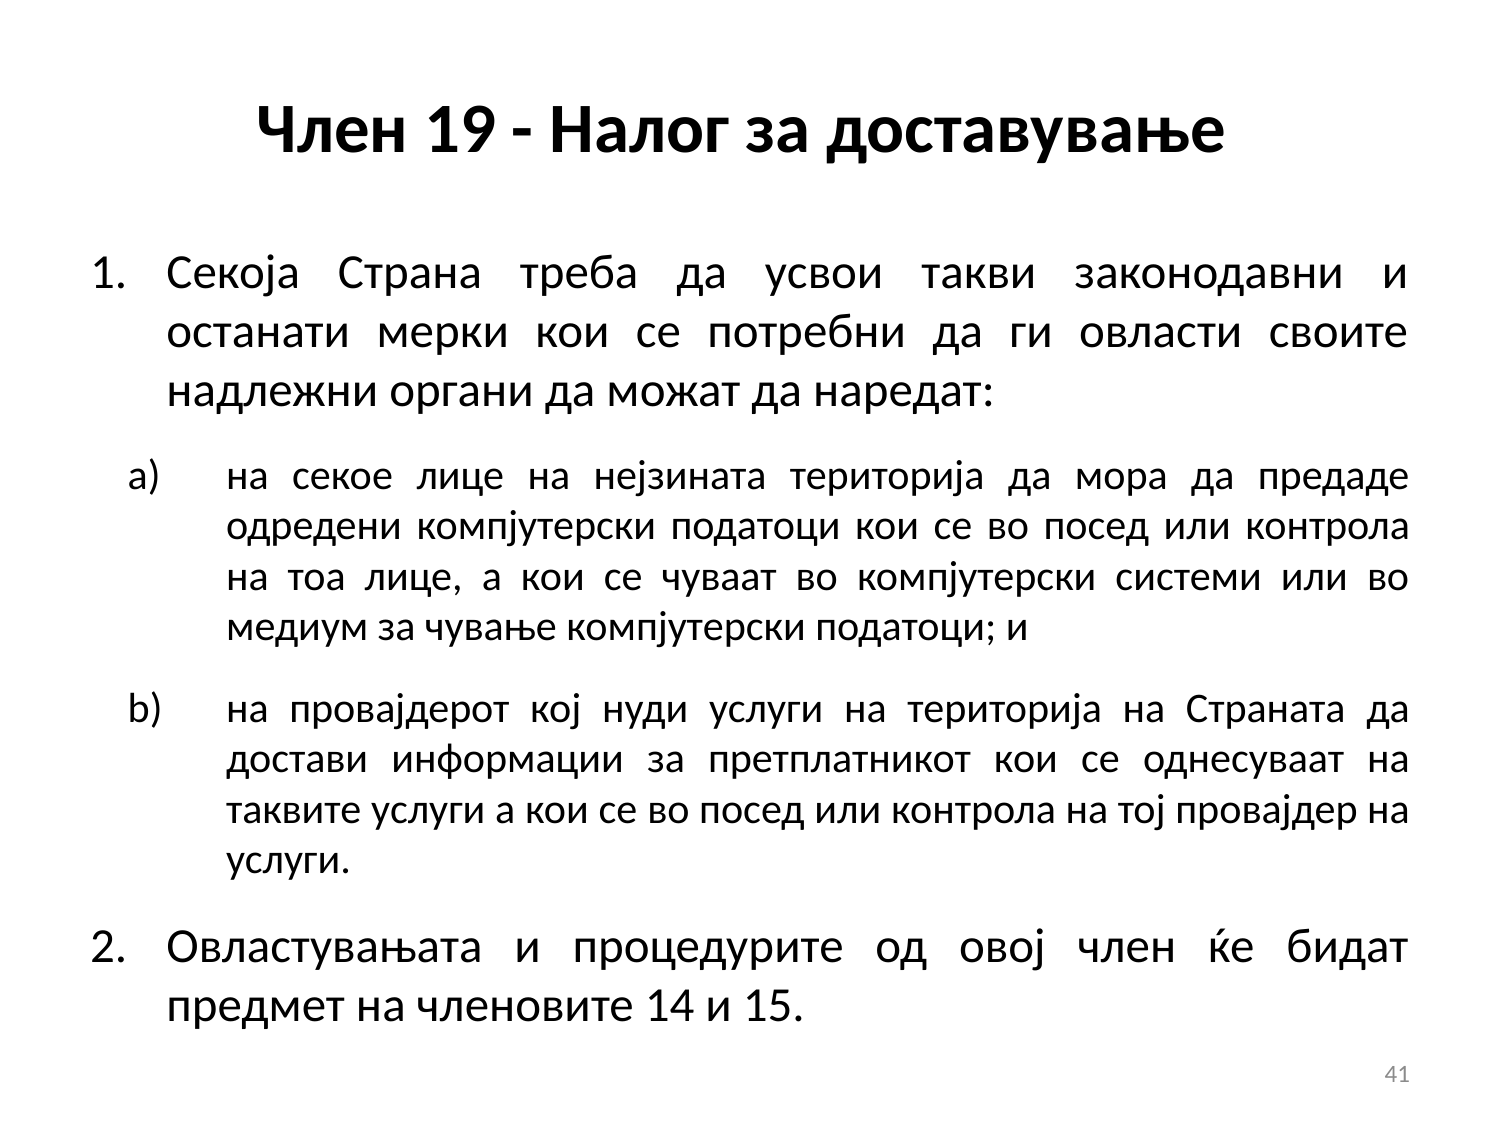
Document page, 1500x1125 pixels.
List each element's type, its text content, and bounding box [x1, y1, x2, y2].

title Член 19 - Налог за доставување [74, 44, 1426, 204]
list Секоја Страна треба да усвои такви законодавни и останати мерки кои се потребни да ги овласти своите надлежни органи да можат да наредат: на секое лице на нејзината територија да мора да предаде одредени компјутерски податоци кои се во посед или контрола на тоа лице, а кои се чуваат во компјутерски системи или во медиум за чување компјутерски податоци; и на провајдерот кој нуди услуги на територија на Страната да достави информации за претплатникот кои се однесуваат на таквите услуги а кои се во посед или контрола на тој провајдер на услуги. Овластувањата и процедурите од овој член ќе бидат предмет на членовите 14 и 15. [74, 232, 1426, 1043]
slide_number 41 [1074, 1042, 1425, 1103]
